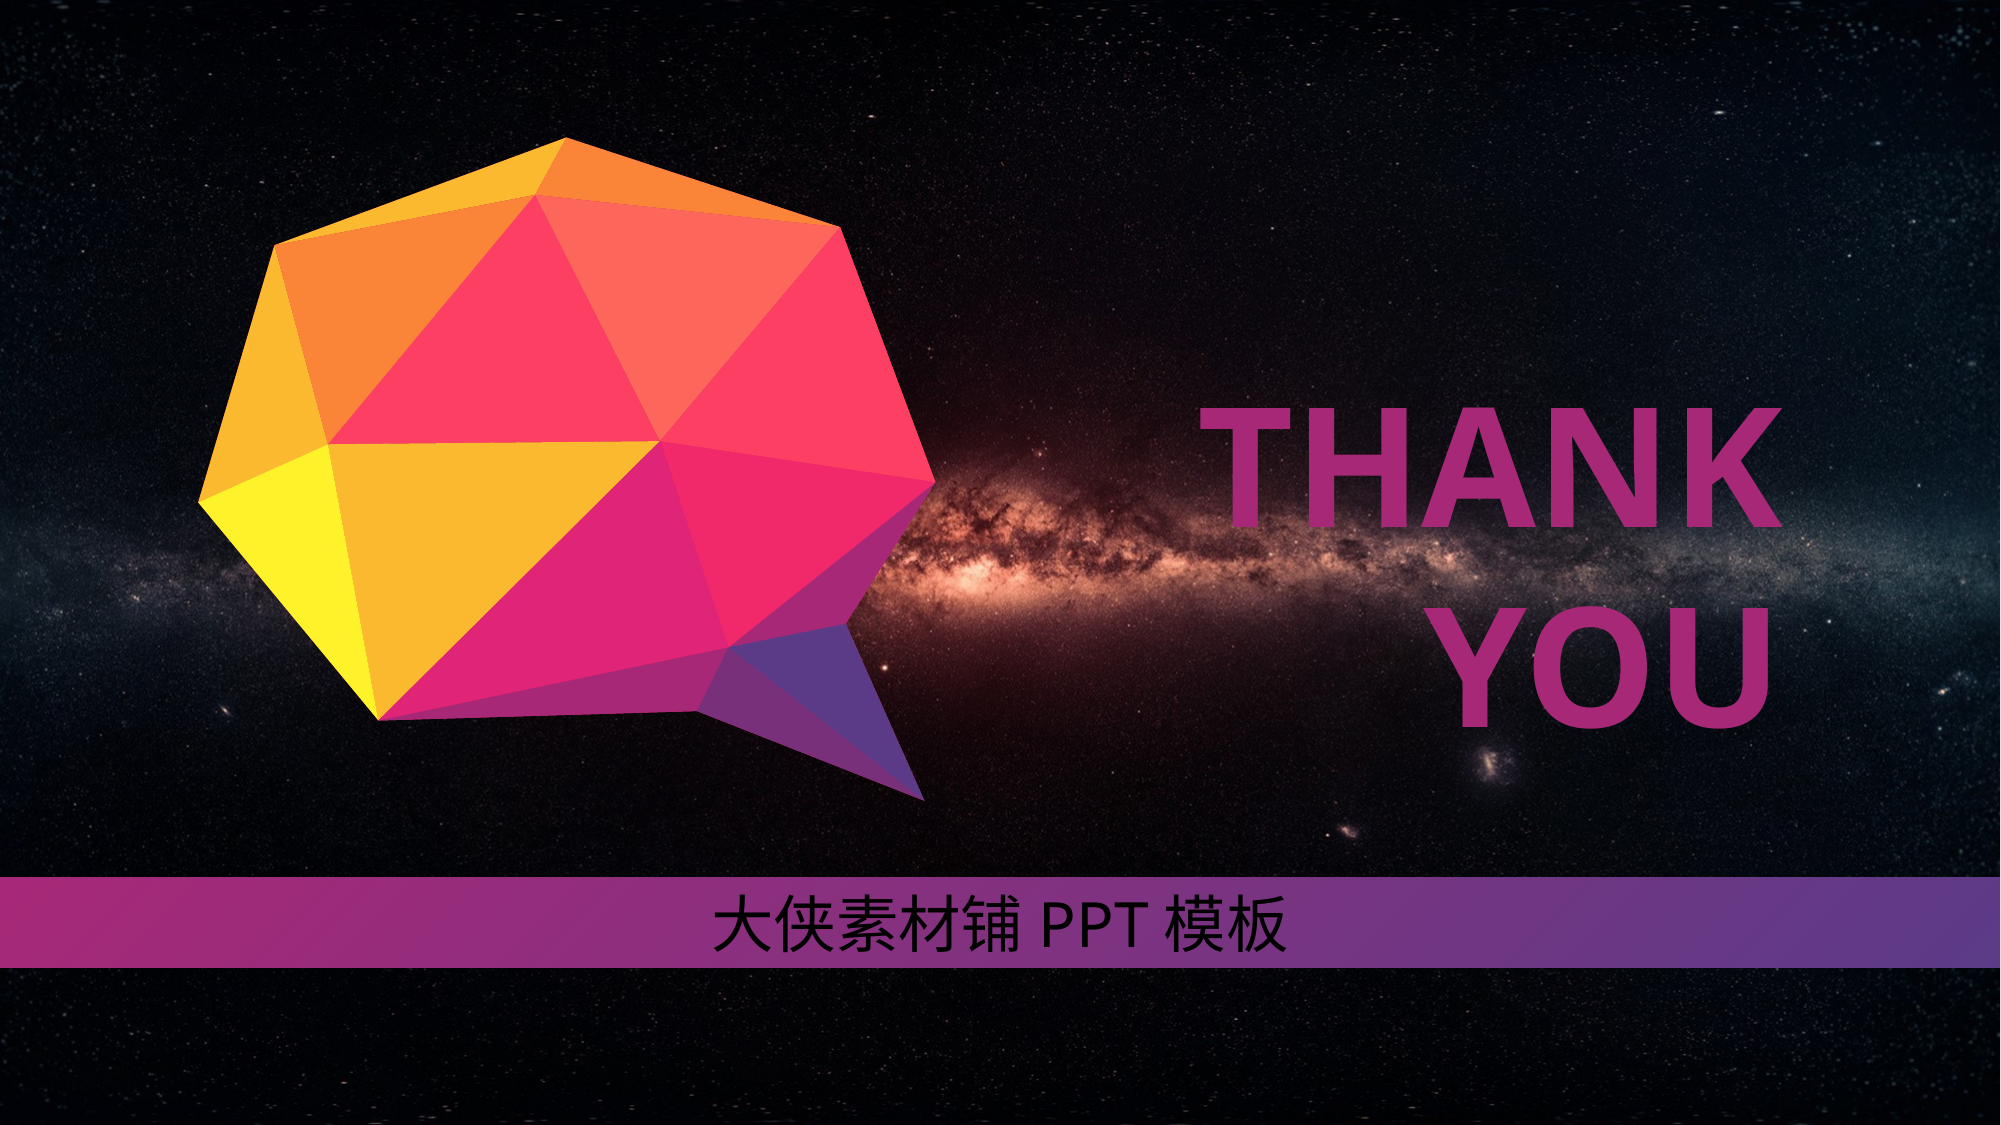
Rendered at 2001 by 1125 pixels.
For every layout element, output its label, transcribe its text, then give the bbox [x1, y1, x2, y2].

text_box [198, 137, 936, 801]
picture [0, 0, 2001, 1125]
text_box 大侠素材铺PPT模板 [0, 877, 2000, 968]
text_box THANK YOU [936, 354, 1796, 767]
